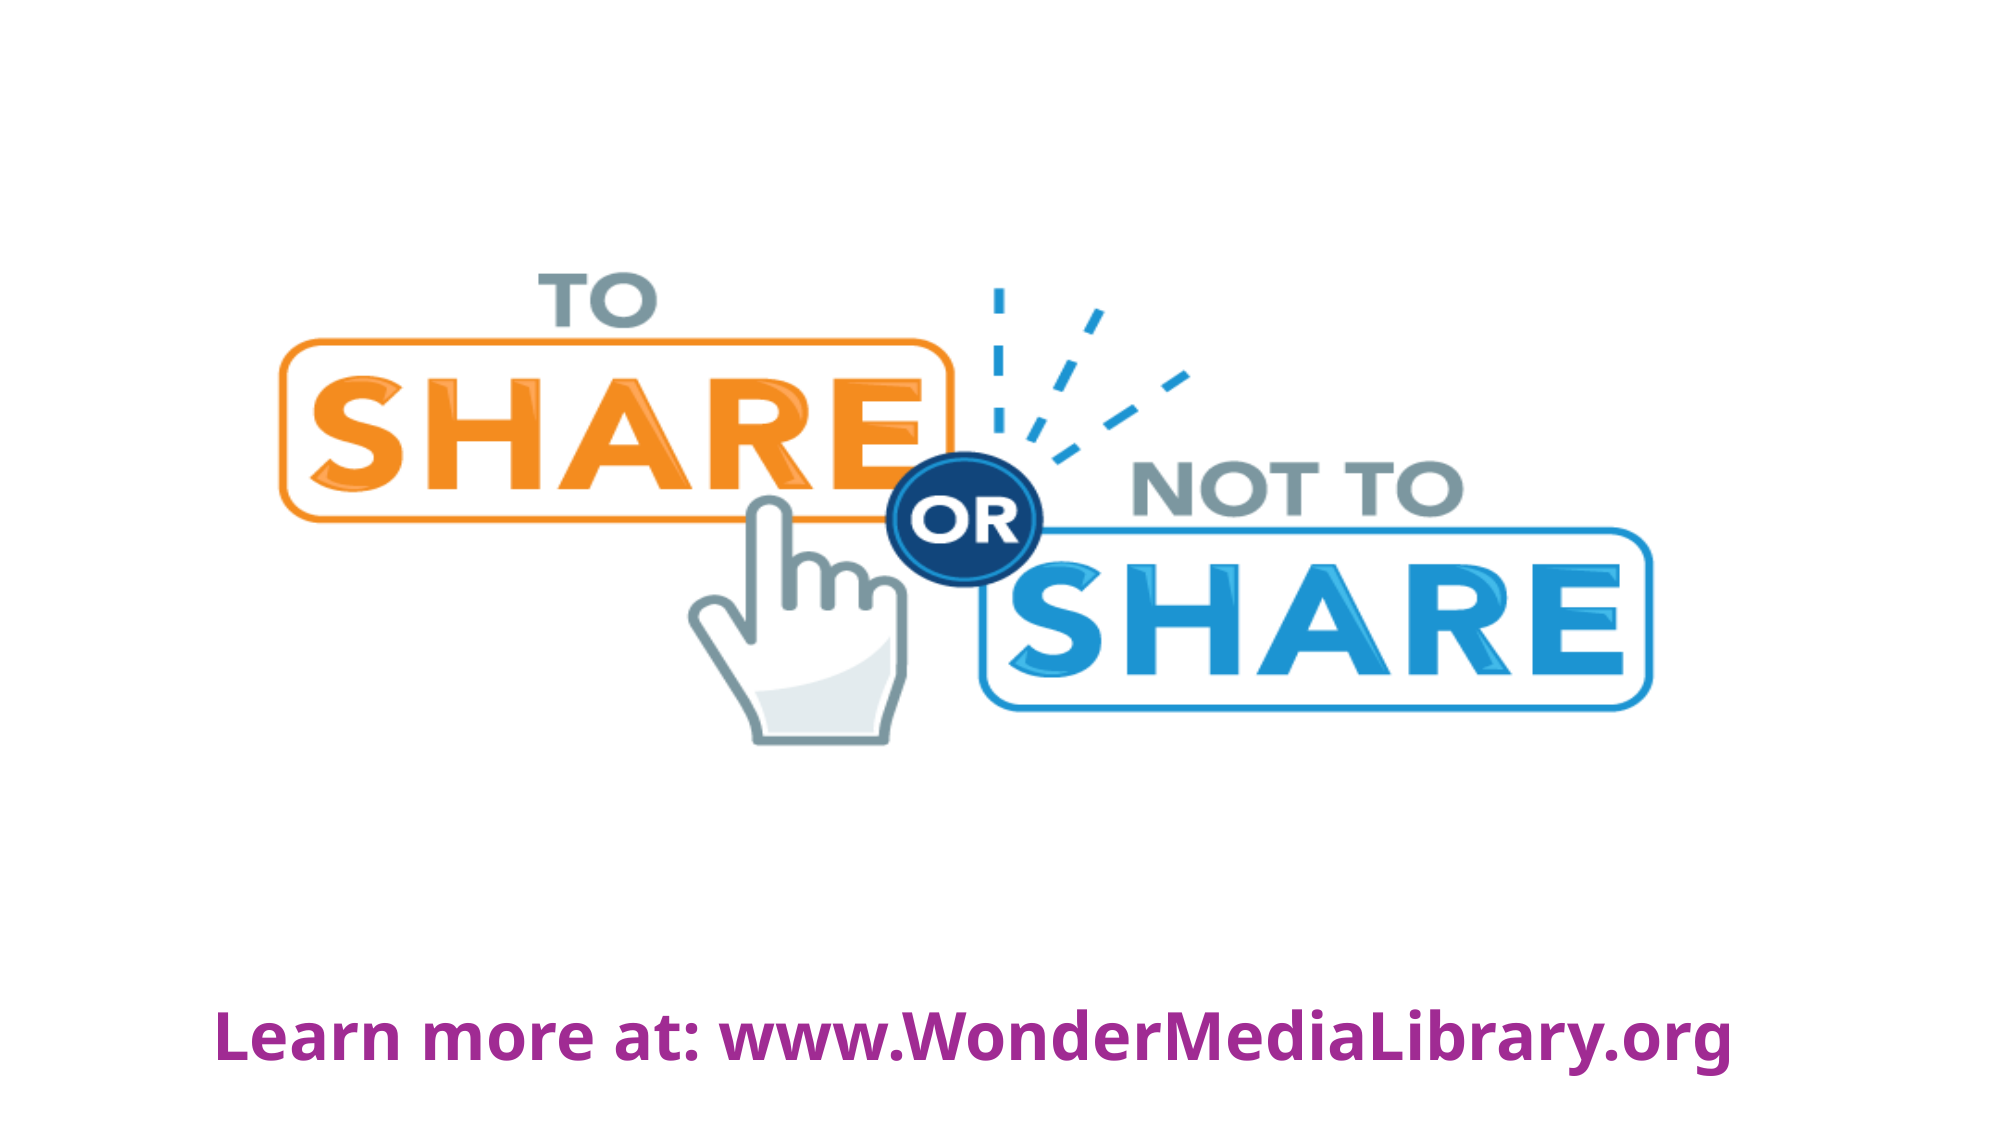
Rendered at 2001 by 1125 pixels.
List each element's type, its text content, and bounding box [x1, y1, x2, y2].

text_box Learn more at: www.WonderMediaLibrary.org [197, 986, 1871, 1081]
picture [225, 108, 1708, 907]
